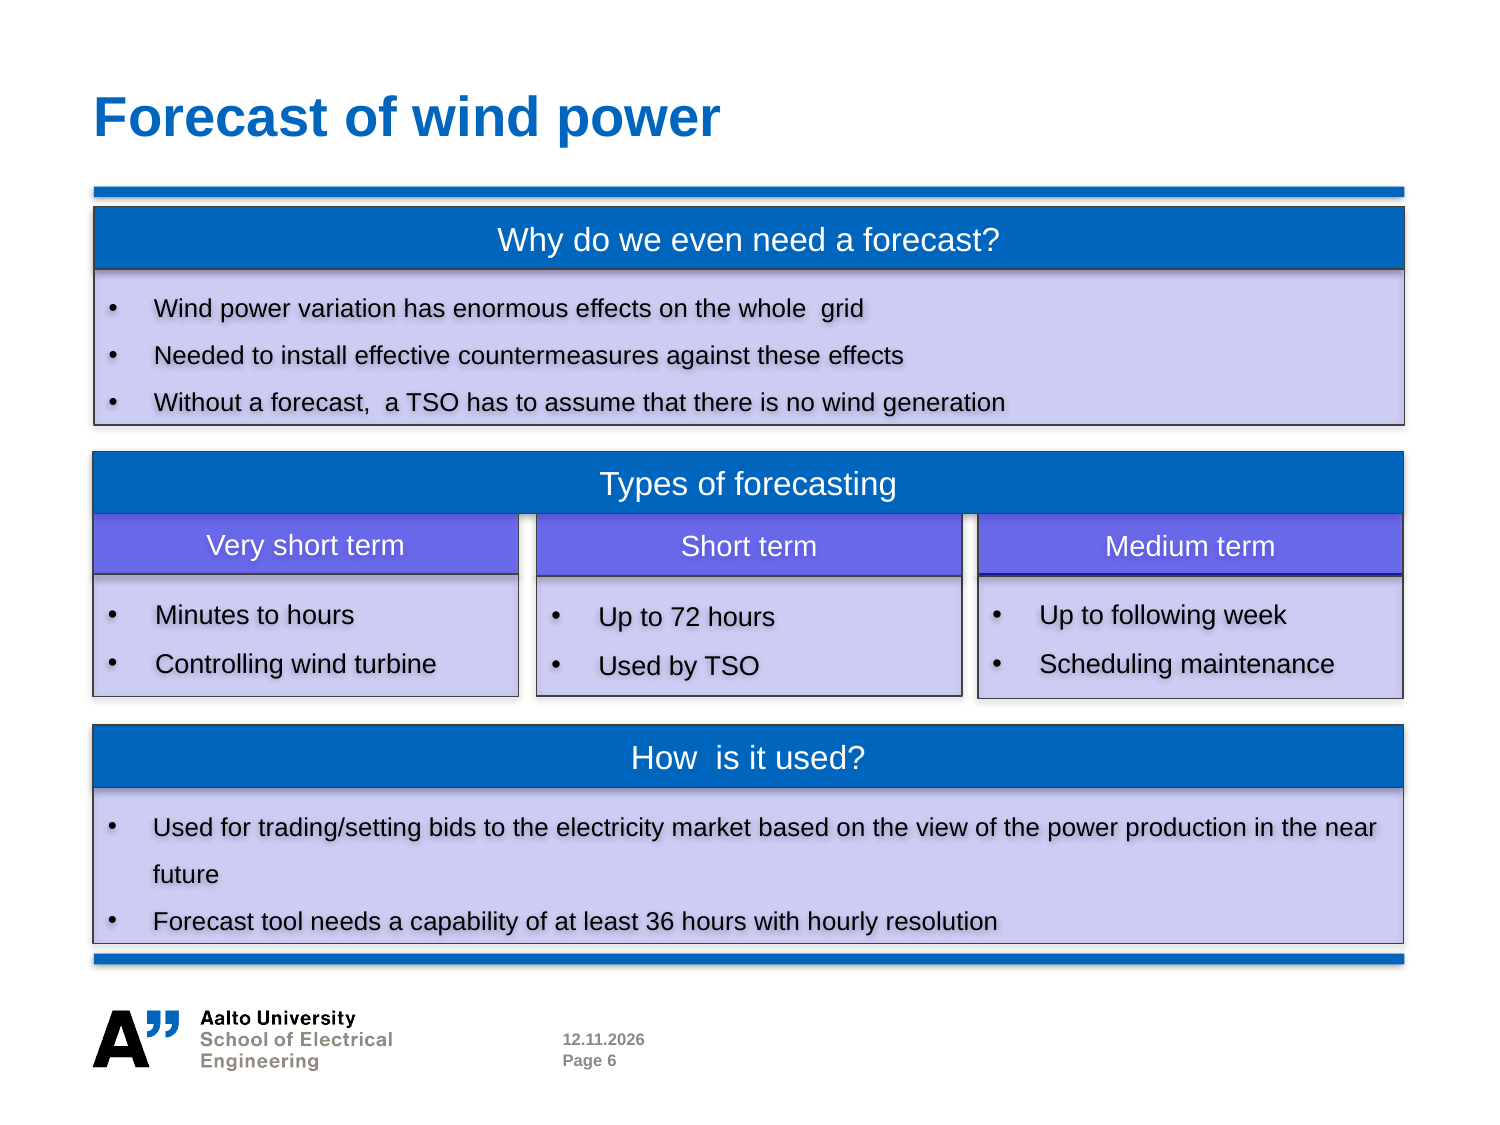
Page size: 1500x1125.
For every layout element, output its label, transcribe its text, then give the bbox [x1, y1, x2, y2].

text_box Wind power variation has enormous effects on the whole grid Needed to install effective countermeasures against these effects Without a forecast, a TSO has to assume that there is no wind generation [93, 268, 1405, 426]
text_box How is it used? [92, 724, 1404, 786]
text_box Used for trading/setting bids to the electricity market based on the view of the power production in the near future Forecast tool needs a capability of at least 36 hours with hourly resolution [92, 787, 1404, 944]
text_box Minutes to hours Controlling wind turbine [92, 583, 519, 697]
text_box Why do we even need a forecast? [93, 206, 1405, 268]
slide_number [562, 1029, 816, 1050]
text_box Up to following week Scheduling maintenance [977, 584, 1404, 699]
text_box Up to 72 hours Used by TSO [536, 584, 963, 697]
text_box Very short term [92, 513, 519, 575]
text_box Short term [536, 513, 963, 577]
title Forecast of wind power [93, 80, 1369, 206]
text_box Medium term [977, 513, 1404, 577]
text_box Types of forecasting [92, 451, 1404, 514]
picture [35, 953, 449, 1125]
slide_number Page 6 [562, 1050, 816, 1071]
